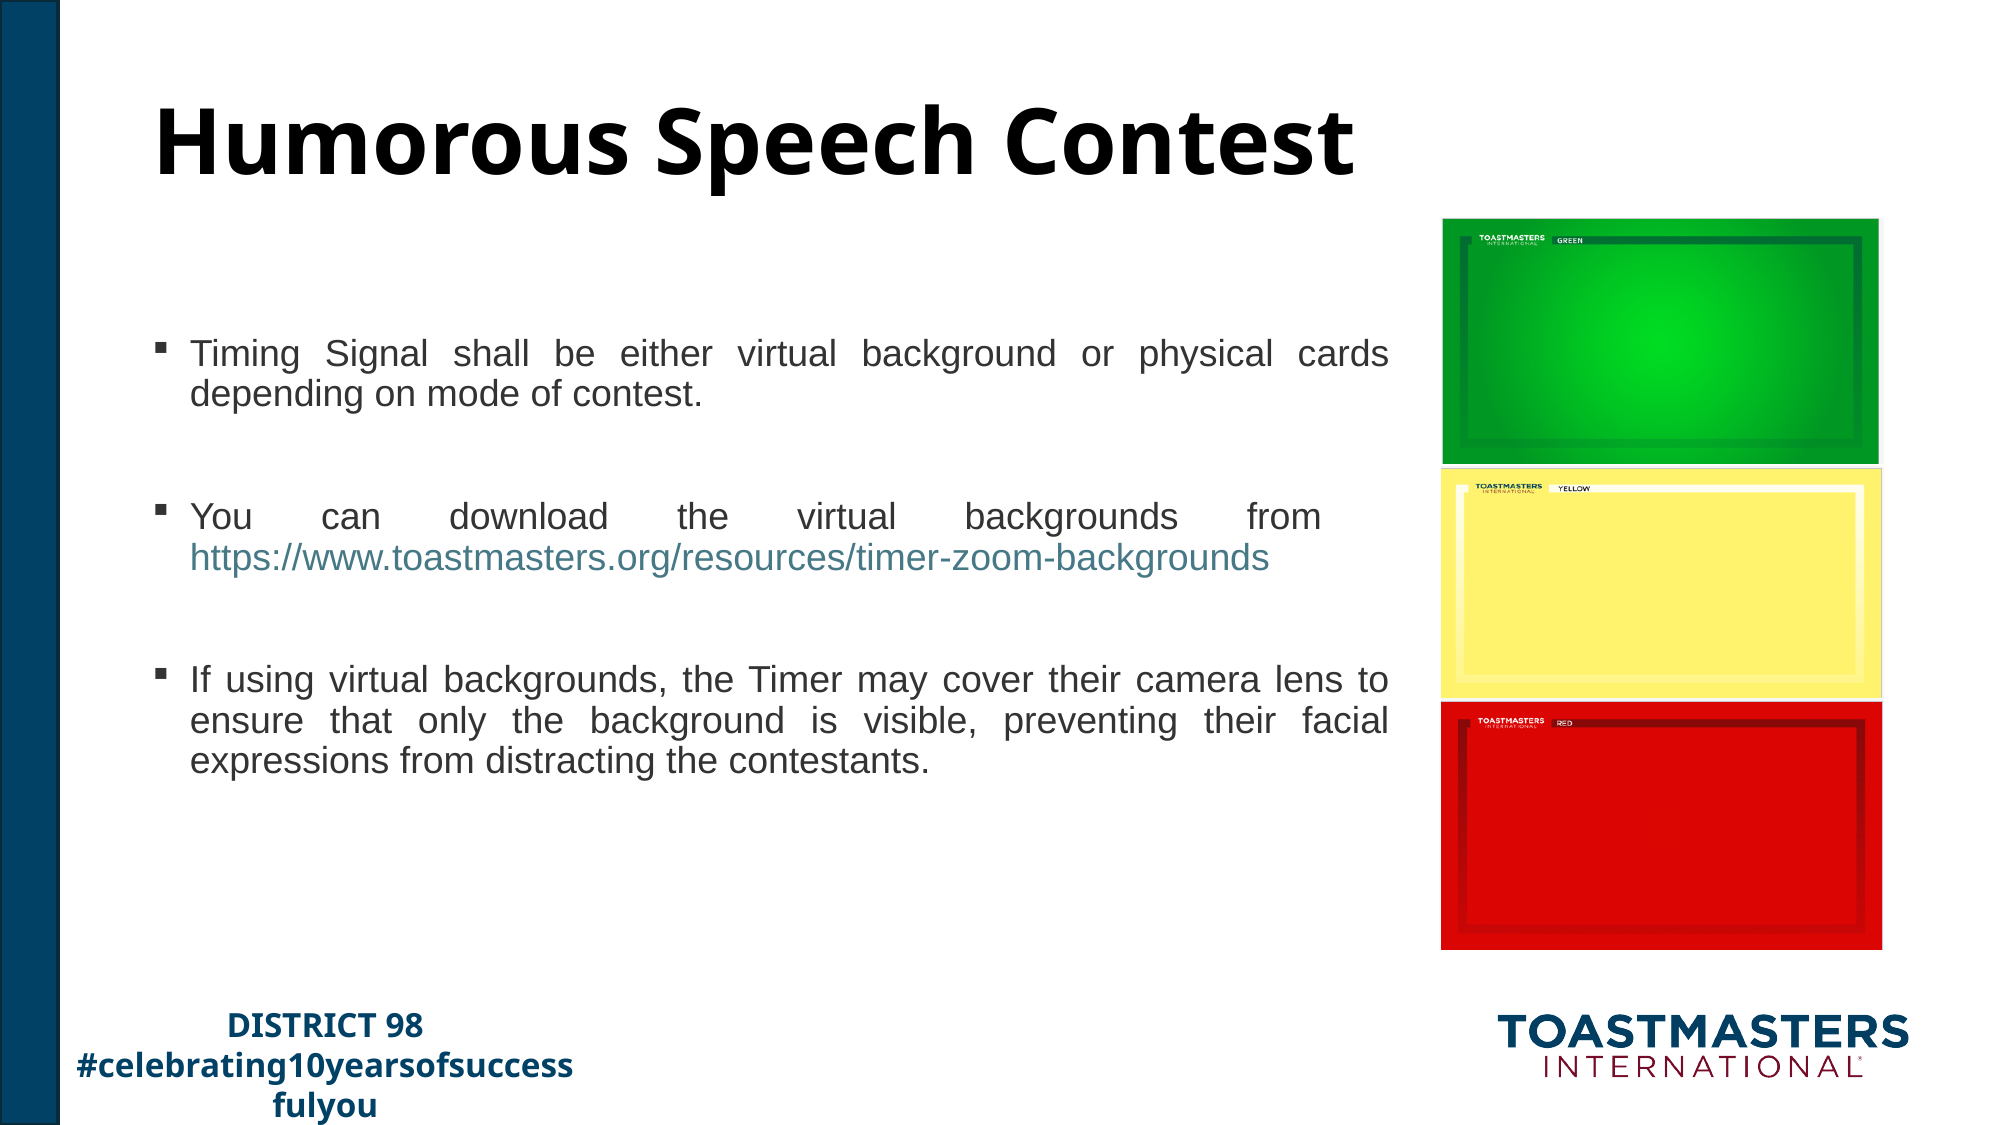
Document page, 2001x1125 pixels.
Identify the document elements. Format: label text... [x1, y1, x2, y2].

title Humorous Speech Contest [137, 59, 1944, 229]
list Timing Signal shall be either virtual background or physical cards depending on mode of contest. You can download the virtual backgrounds from https://www.toastmasters.org/resources/timer-zoom-backgrounds If using virtual backgrounds, the Timer may cover their camera lens to ensure that only the background is visible, preventing their facial expressions from distracting the contestants. [137, 260, 1405, 950]
text_box [0, 0, 60, 1125]
text_box DISTRICT 98 #celebrating10yearsofsuccessfulyou [57, 996, 593, 1125]
picture [1383, 466, 2000, 1125]
picture [1440, 217, 1884, 465]
